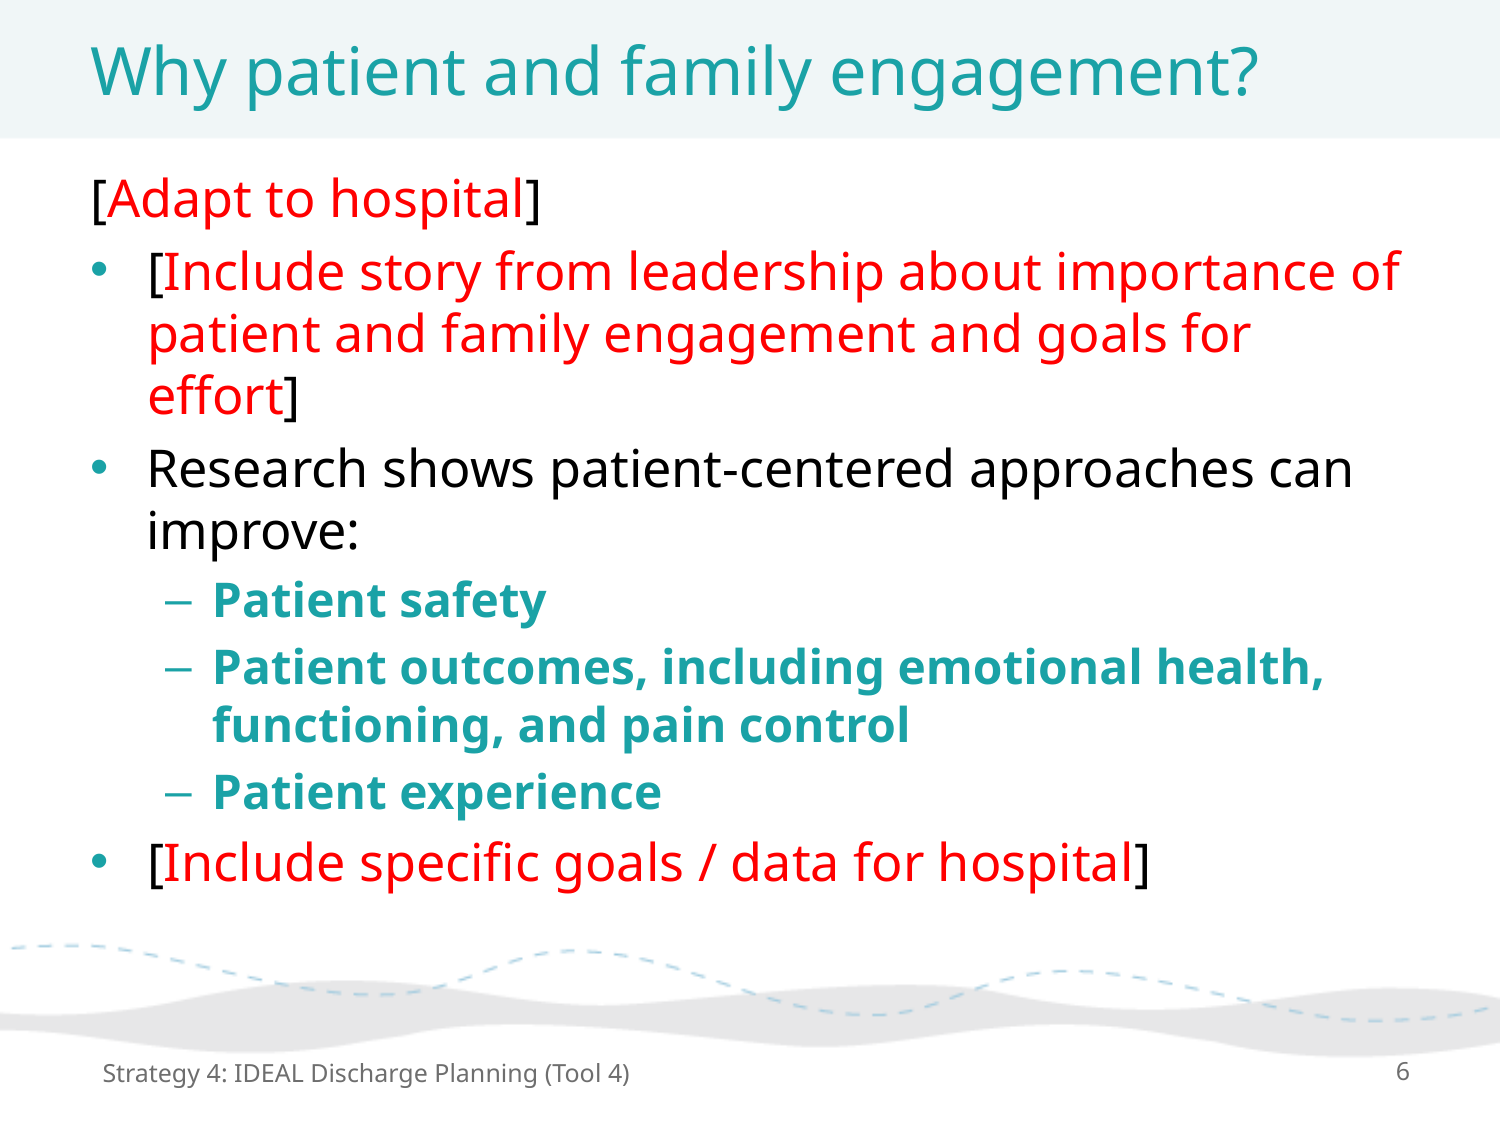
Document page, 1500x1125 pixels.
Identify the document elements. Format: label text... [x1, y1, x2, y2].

slide_number 6 [1074, 1042, 1425, 1103]
list [Adapt to hospital] [Include story from leadership about importance of patient and family engagement and goals for effort] Research shows patient-centered approaches can improve: Patient safety Patient outcomes, including emotional health, functioning, and pain control Patient experience [Include specific goals / data for hospital] [75, 157, 1425, 900]
footer Strategy 4: IDEAL Discharge Planning (Tool 4) [87, 1042, 763, 1103]
title Why patient and family engagement? [75, 0, 1425, 138]
picture [0, 0, 1500, 1125]
